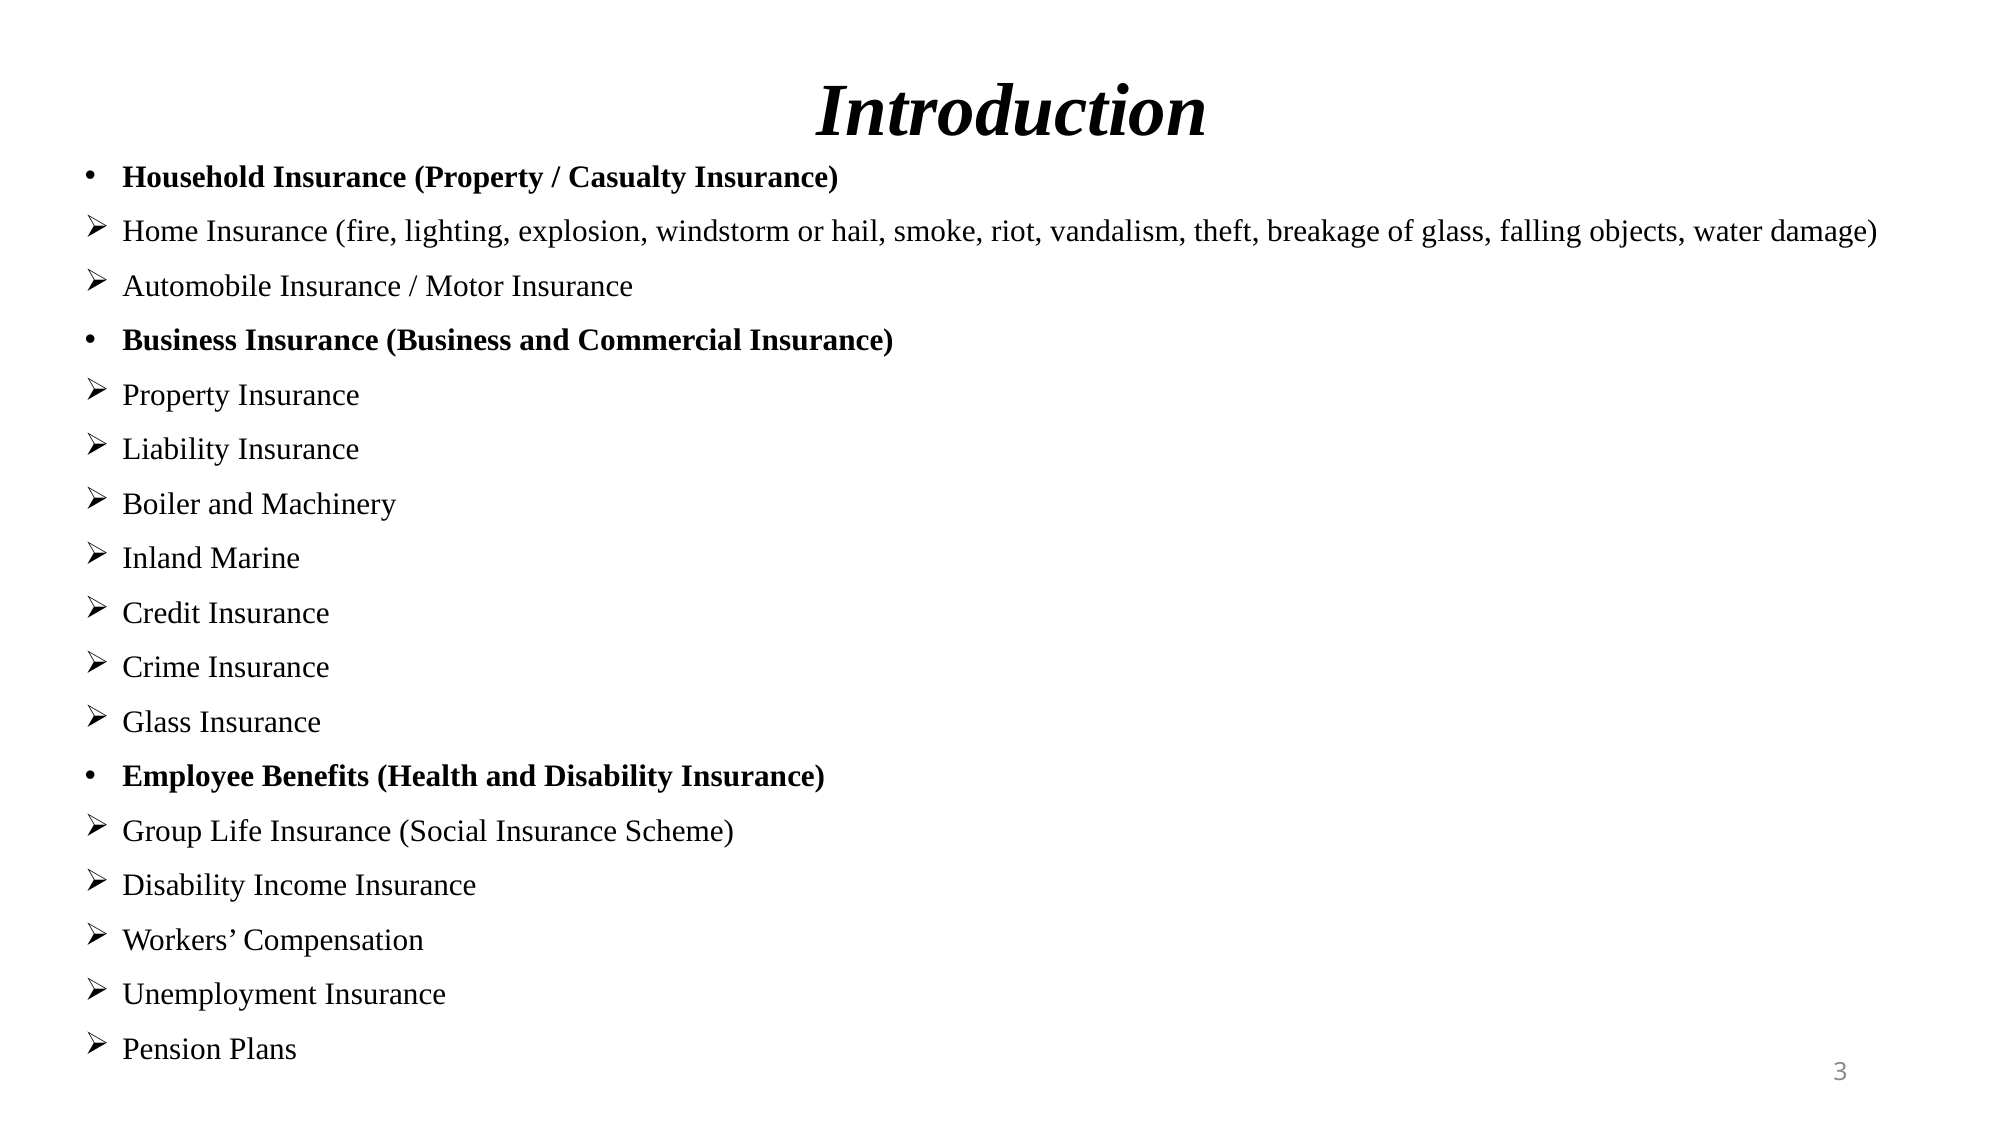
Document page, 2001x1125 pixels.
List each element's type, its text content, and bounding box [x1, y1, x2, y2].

slide_number 3 [1412, 1042, 1863, 1103]
list Household Insurance (Property / Casualty Insurance) Home Insurance (fire, lighting, explosion, windstorm or hail, smoke, riot, vandalism, theft, breakage of glass, falling objects, water damage) Automobile Insurance / Motor Insurance Business Insurance (Business and Commercial Insurance) Property Insurance Liability Insurance Boiler and Machinery Inland Marine Credit Insurance Crime Insurance Glass Insurance Employee Benefits (Health and Disability Insurance) Group Life Insurance (Social Insurance Scheme) Disability Income Insurance Workers’ Compensation Unemployment Insurance Pension Plans [69, 152, 1913, 973]
title Introduction [112, 69, 1913, 152]
